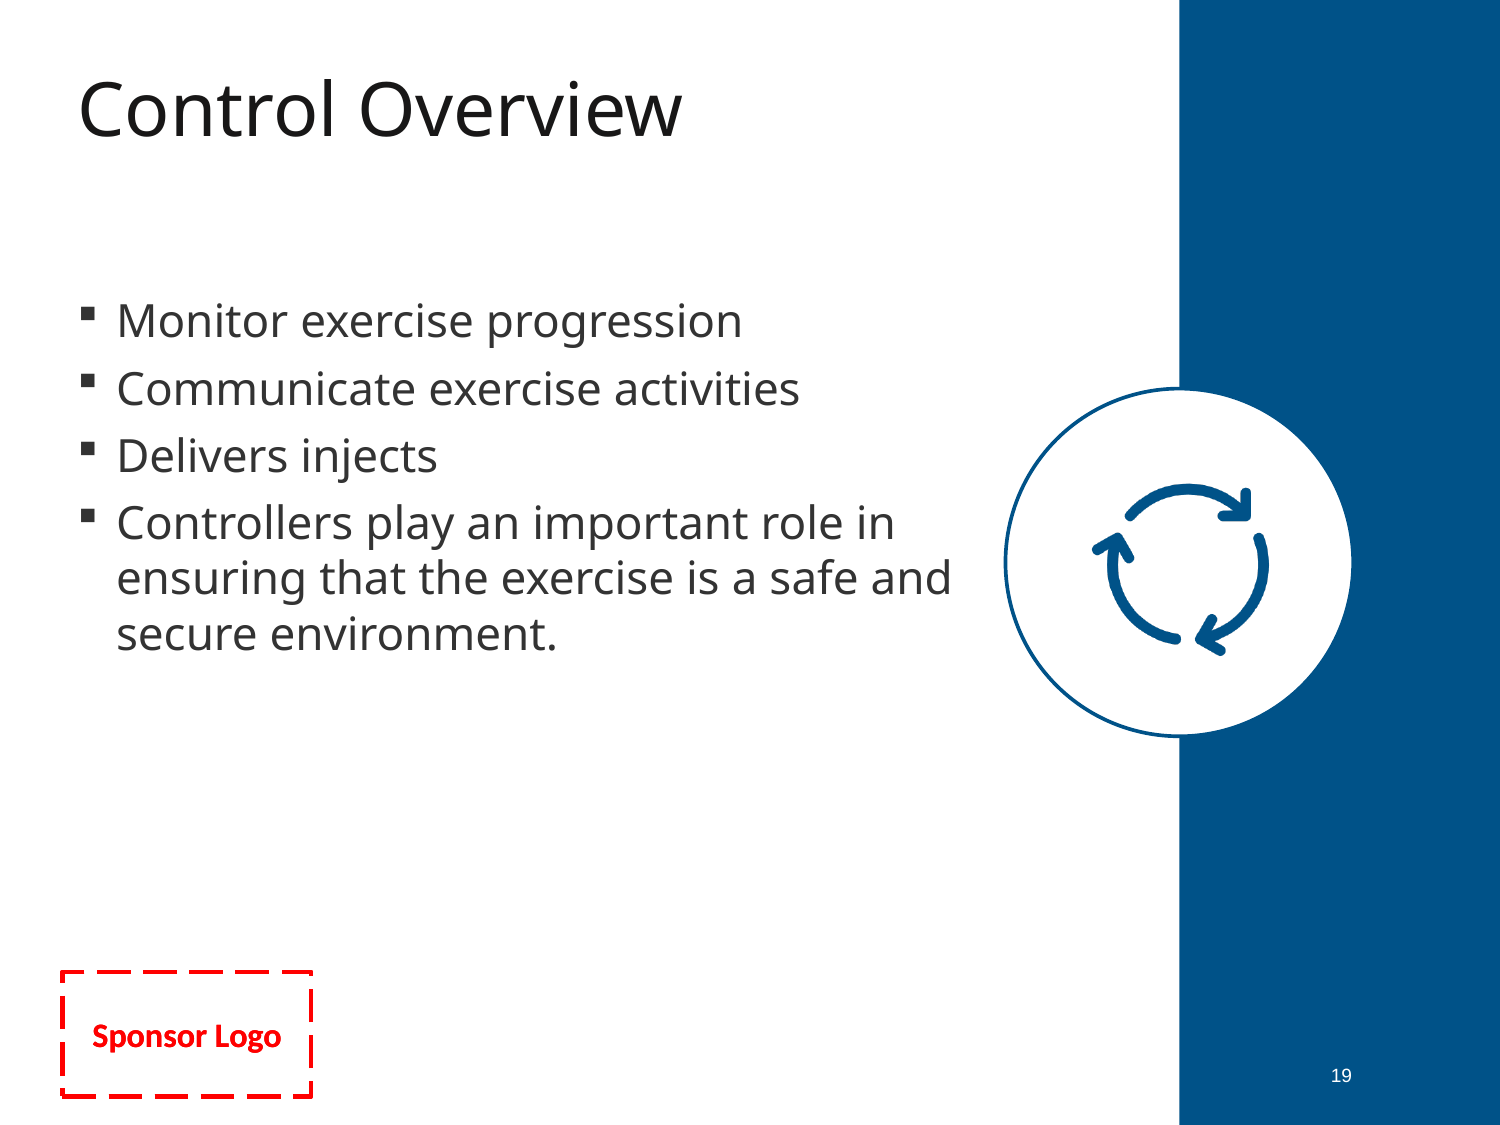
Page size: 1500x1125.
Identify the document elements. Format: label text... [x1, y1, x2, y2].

picture [1053, 437, 1313, 696]
text_box [1058, 386, 1301, 435]
text_box [1076, 705, 1283, 739]
text_box [1003, 445, 1048, 680]
title Control Overview [62, 24, 982, 164]
list Monitor exercise progression Communicate exercise activities Delivers injects Controllers play an important role in ensuring that the exercise is a safe and secure environment. [62, 164, 1010, 787]
text_box [1177, 0, 1500, 1125]
text_box [1317, 452, 1356, 673]
slide_number 19 [1242, 1052, 1368, 1098]
